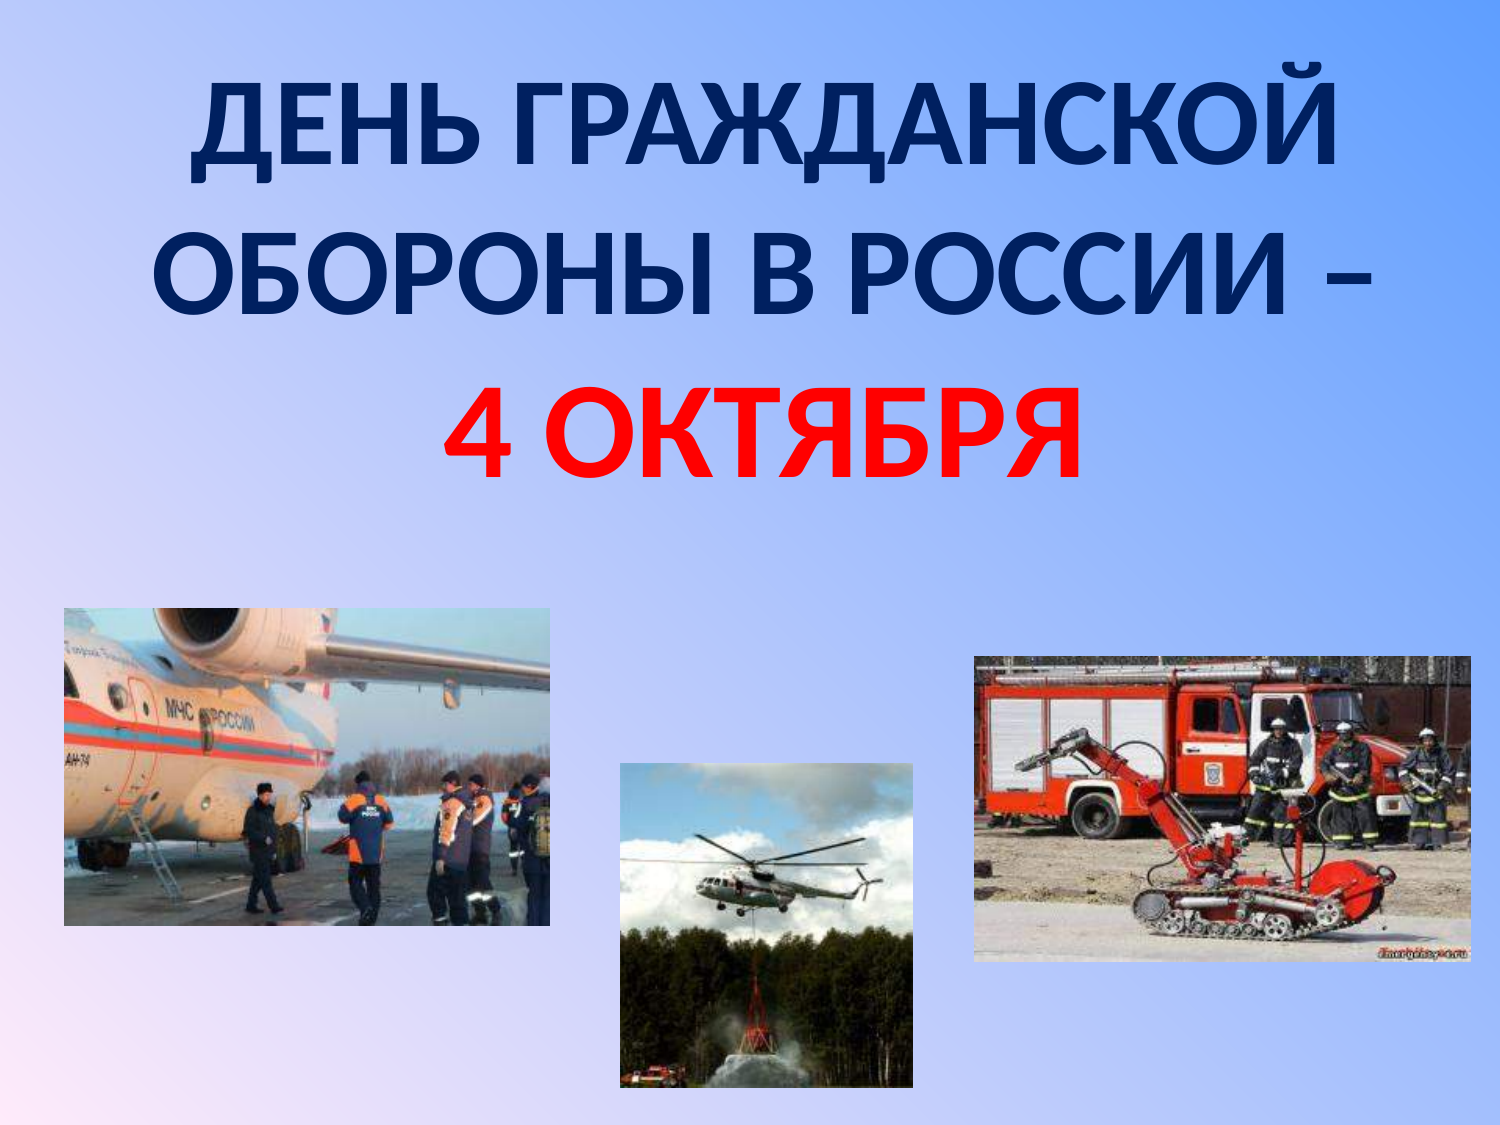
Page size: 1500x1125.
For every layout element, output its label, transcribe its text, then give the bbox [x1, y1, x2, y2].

picture [619, 762, 914, 1088]
picture [974, 656, 1471, 962]
picture [64, 608, 551, 926]
title ДЕНЬ ГРАЖДАНСКОЙ ОБОРОНЫ В РОССИИ – 4 ОКТЯБРЯ [51, 54, 1482, 491]
